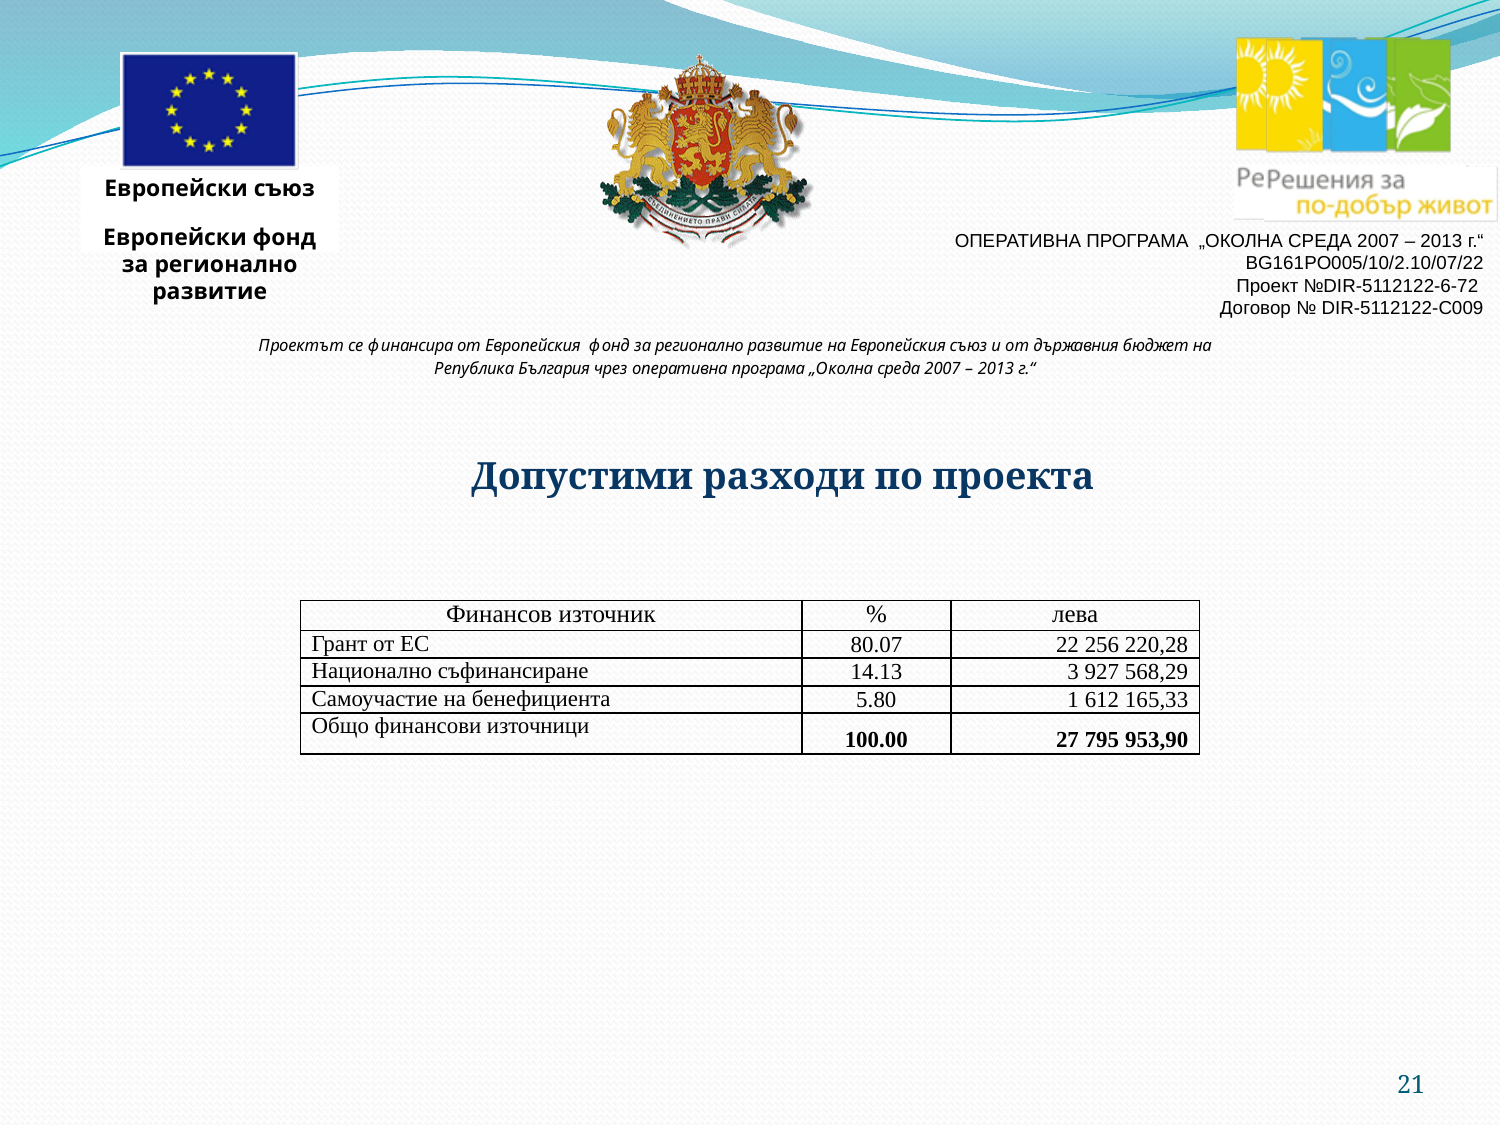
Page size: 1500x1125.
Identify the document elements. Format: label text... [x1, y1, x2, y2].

table_cell 100.00 [803, 714, 950, 753]
table_cell Национално съфинансиране [301, 659, 801, 685]
table_cell 5.80 [803, 687, 950, 712]
table_header % [803, 601, 950, 630]
text_box Допустими разходи по проекта [456, 444, 1111, 505]
picture [1235, 35, 1454, 156]
text_box ОПЕРАТИВНА ПРОГРАМА „ОКОЛНА СРЕДА 2007 – 2013 г.“ BG161PO005/10/2.10/07/22 Проект №DIR-5112122-6-72 Договор № DIR-5112122-С009 [372, 221, 1498, 326]
table_header лева [952, 601, 1199, 630]
slide_number 21 [1299, 1042, 1425, 1103]
text_box Европейски съюз Европейски фонд за регионално развитие [80, 166, 339, 252]
picture [596, 52, 822, 254]
table_cell 22 256 220,28 [952, 631, 1199, 657]
table_cell Самоучастие на бенефициента [301, 687, 801, 712]
table_cell 3 927 568,29 [952, 659, 1199, 685]
table_cell Общо финансови източници [301, 714, 801, 753]
table_cell 14.13 [803, 659, 950, 685]
text_box [336, 570, 1500, 646]
picture [119, 52, 300, 171]
picture [232, 333, 1235, 379]
picture [1234, 165, 1500, 223]
table_header Финансов източник [301, 601, 801, 630]
table_cell 27 795 953,90 [952, 714, 1199, 753]
table_cell Грант от ЕС [301, 631, 801, 657]
table_cell 1 612 165,33 [952, 687, 1199, 712]
table_cell 80.07 [803, 631, 950, 657]
